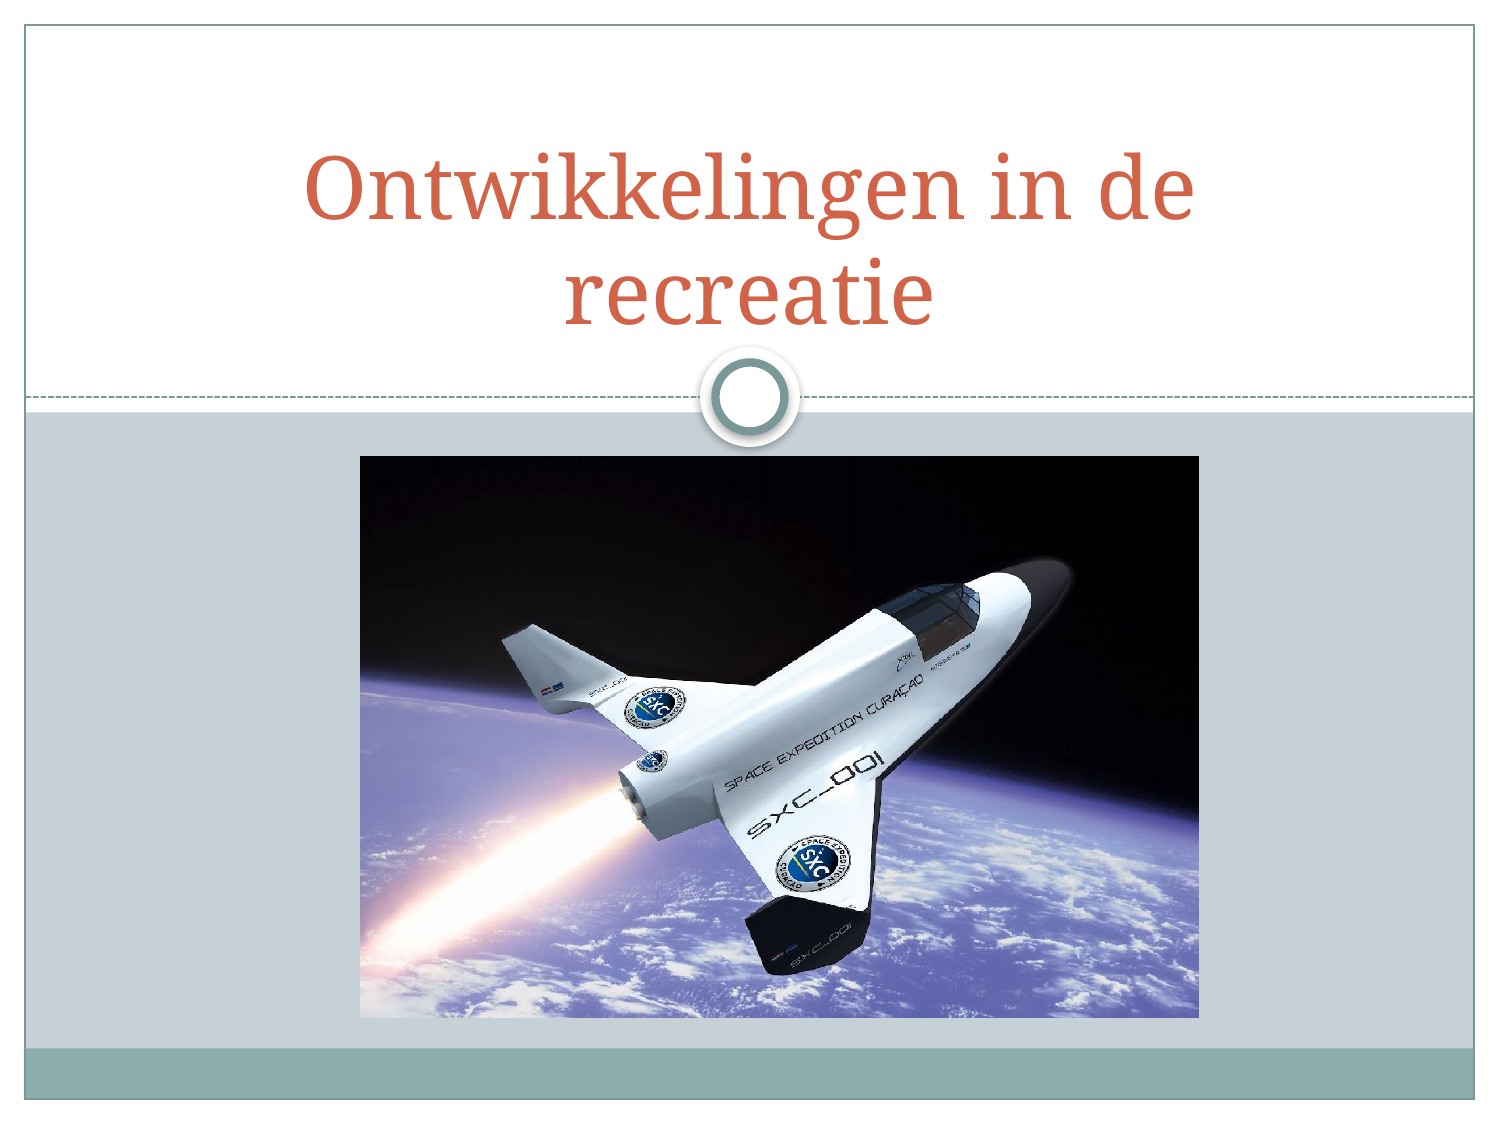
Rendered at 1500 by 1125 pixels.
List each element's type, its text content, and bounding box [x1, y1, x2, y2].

title Ontwikkelingen in de recreatie [112, 62, 1388, 350]
picture [359, 455, 1200, 1018]
